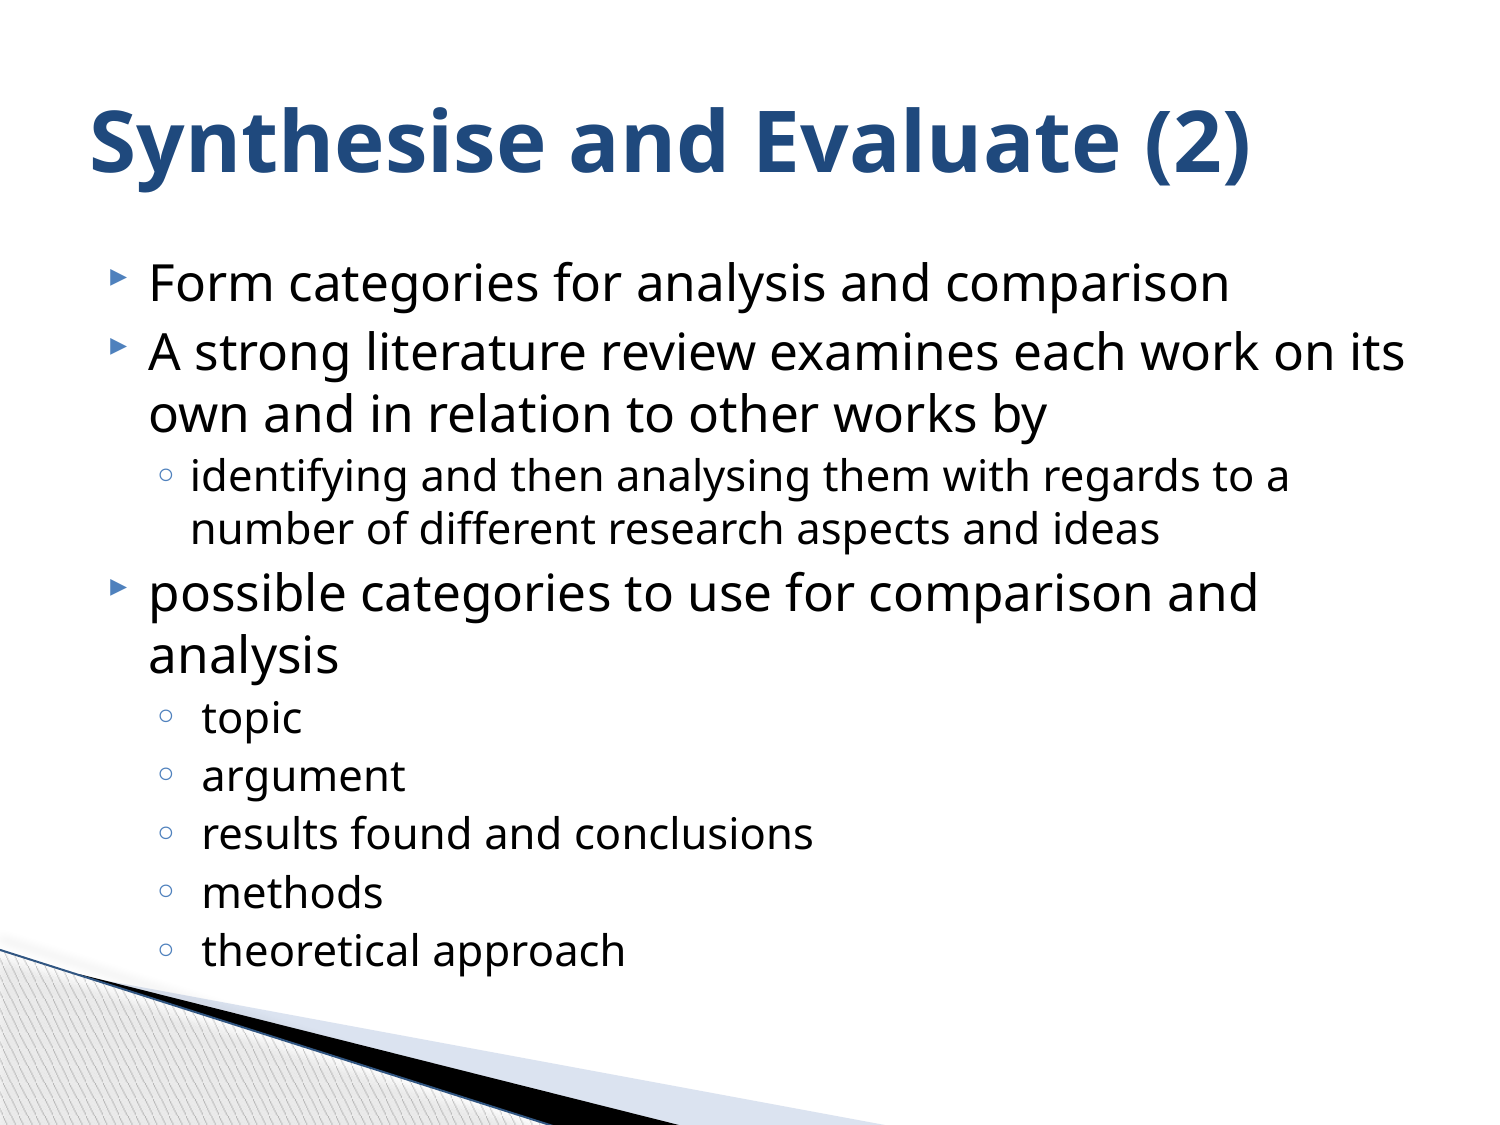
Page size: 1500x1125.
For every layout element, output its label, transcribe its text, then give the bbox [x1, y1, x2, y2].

title Synthesise and Evaluate (2) [75, 45, 1425, 233]
list Form categories for analysis and comparison A strong literature review examines each work on its own and in relation to other works by identifying and then analysing them with regards to a number of different research aspects and ideas possible categories to use for comparison and analysis topic argument results found and conclusions methods theoretical approach [75, 243, 1425, 986]
